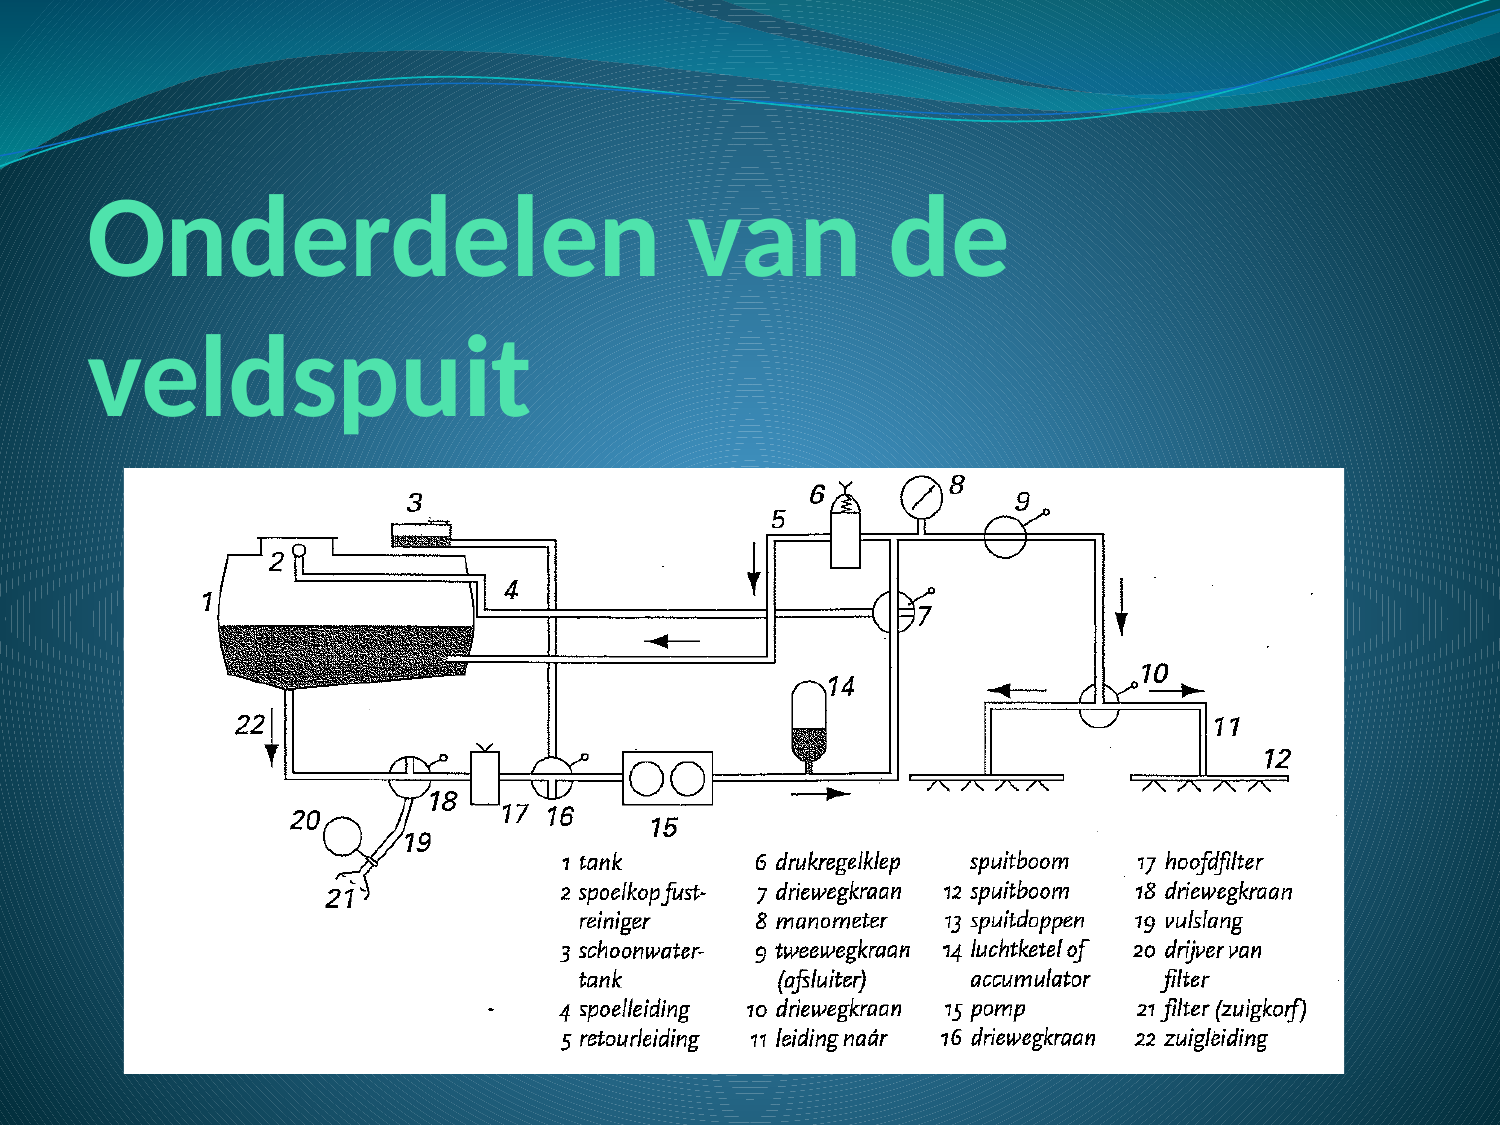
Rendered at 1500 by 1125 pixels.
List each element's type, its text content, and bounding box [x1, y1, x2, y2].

picture [123, 467, 1345, 1074]
title Onderdelen van de veldspuit [86, 216, 1362, 440]
